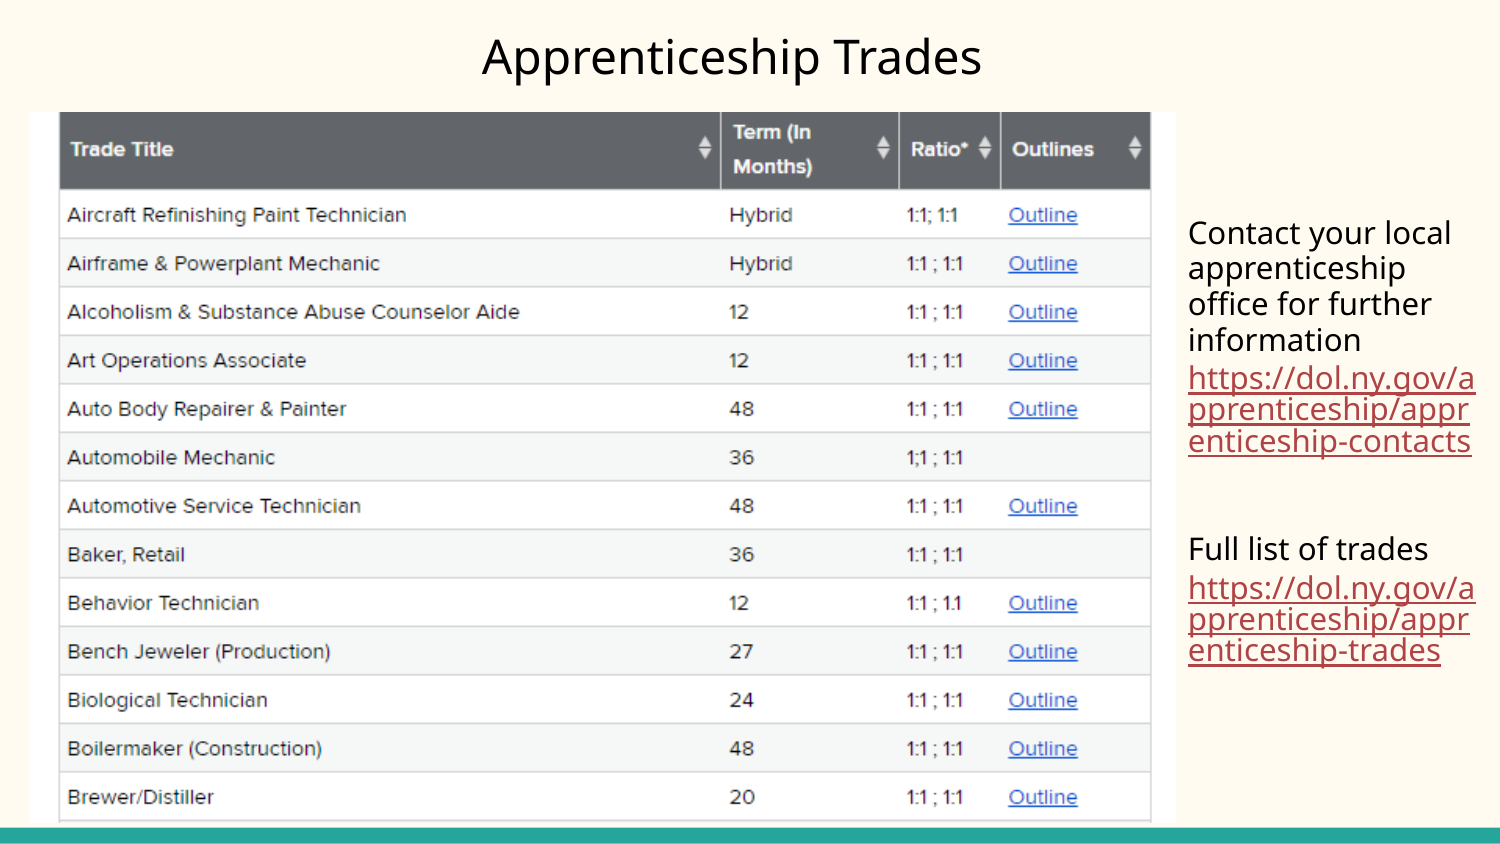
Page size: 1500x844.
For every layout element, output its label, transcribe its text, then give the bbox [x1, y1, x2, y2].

picture [29, 111, 1177, 823]
title Apprenticeship Trades [466, 11, 1500, 113]
list Contact your local apprenticeship office for further information https://dol.ny.gov/apprenticeship/apprenticeship-contacts Full list of trades https://dol.ny.gov/apprenticeship/apprenticeship-trades [1180, 201, 1500, 759]
